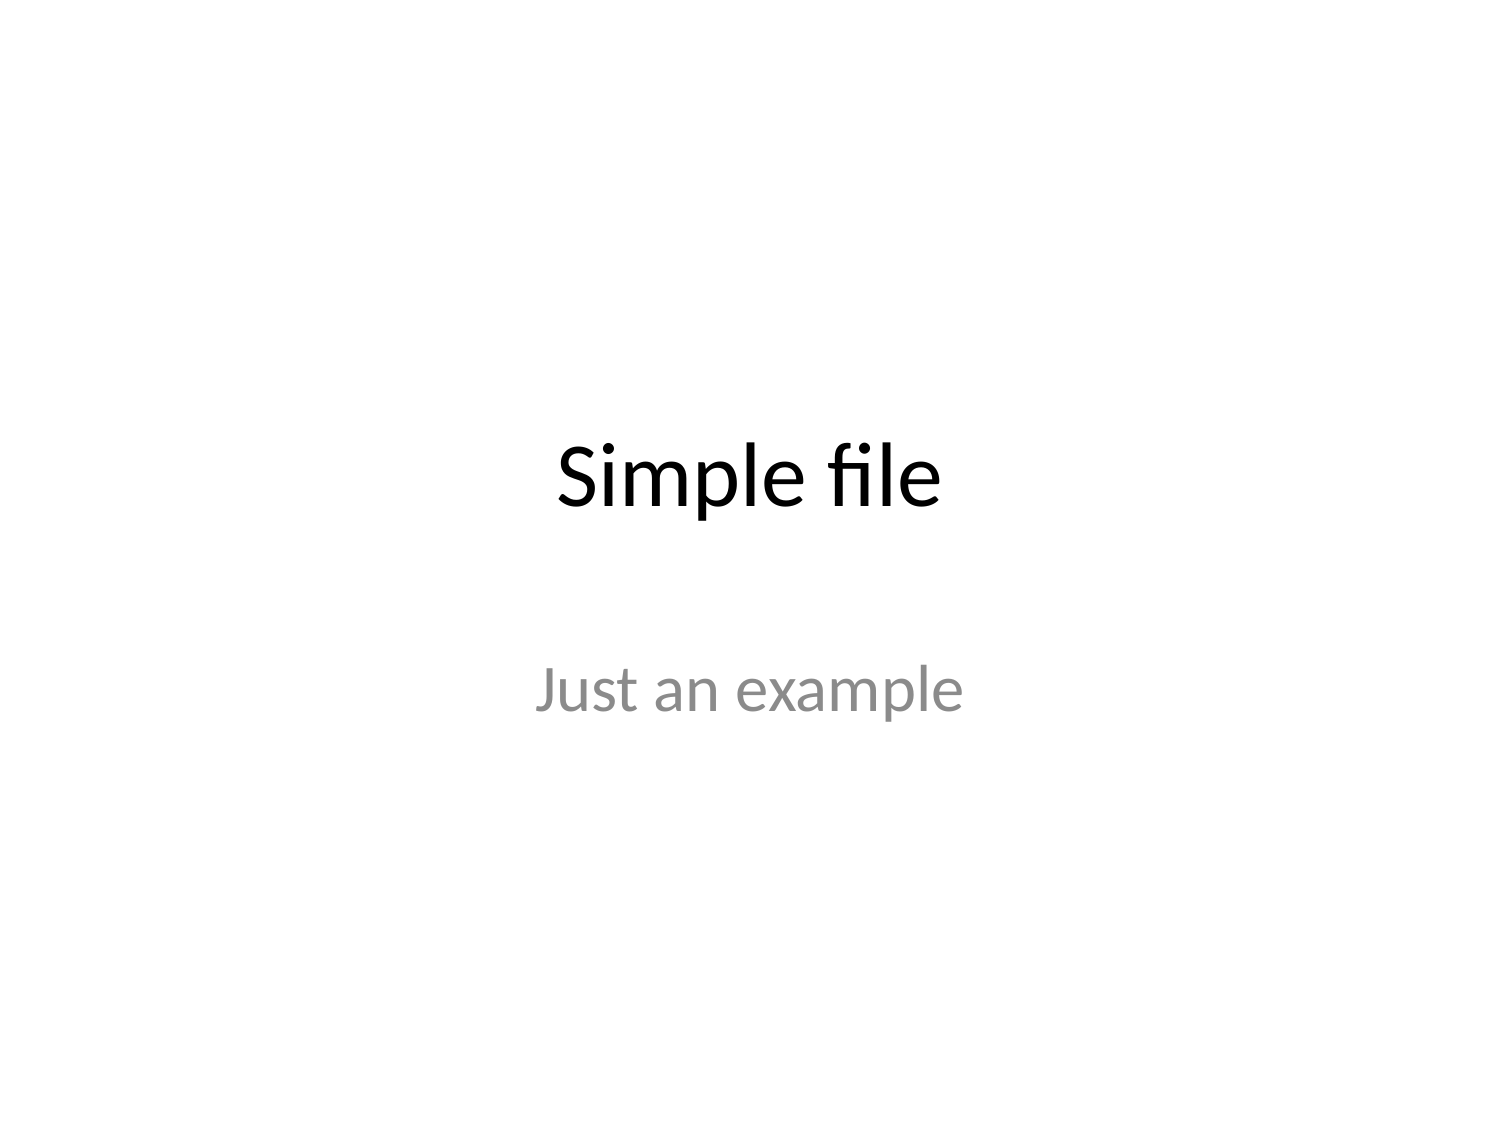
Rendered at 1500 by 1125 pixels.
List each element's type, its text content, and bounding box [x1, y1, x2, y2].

title Simple file [112, 349, 1388, 591]
subtitle Just an example [225, 637, 1275, 925]
